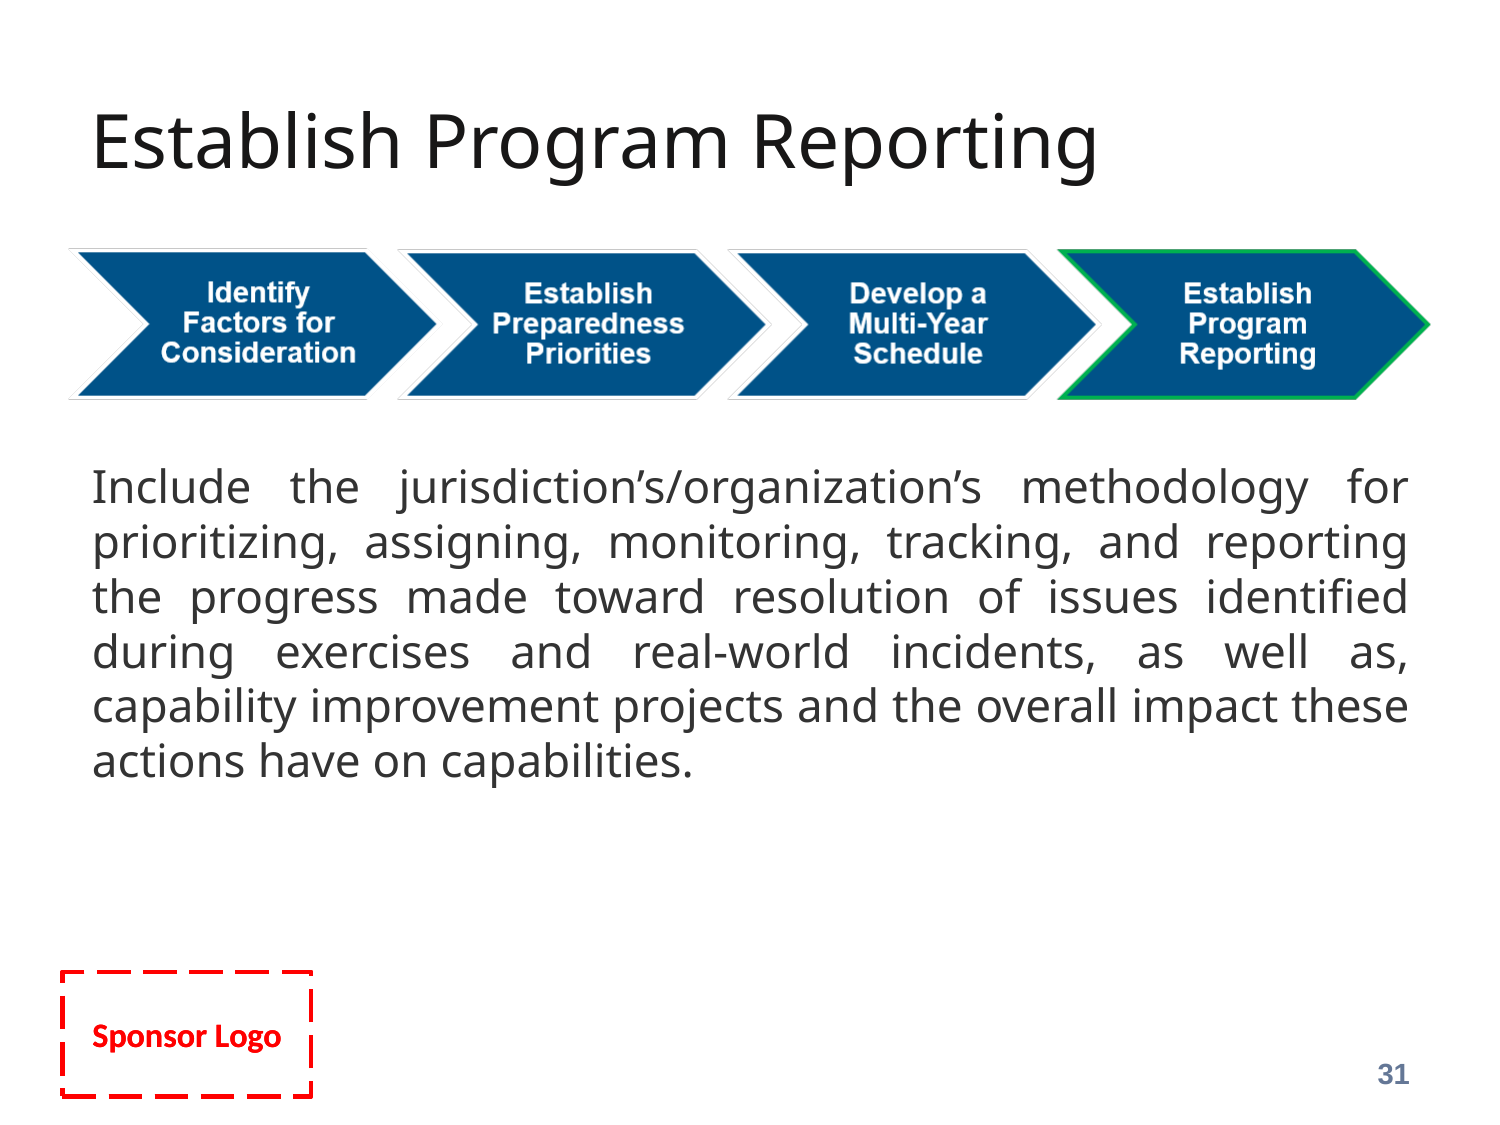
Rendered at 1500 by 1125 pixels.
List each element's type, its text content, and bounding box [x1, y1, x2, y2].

slide_number 31 [1074, 1042, 1425, 1103]
list Include the jurisdiction’s/organization’s methodology for prioritizing, assigning, monitoring, tracking, and reporting the progress made toward resolution of issues identified during exercises and real-world incidents, as well as, capability improvement projects and the overall impact these actions have on capabilities. [76, 533, 1425, 950]
title Establish Program Reporting [75, 45, 1425, 123]
picture [68, 124, 1432, 526]
